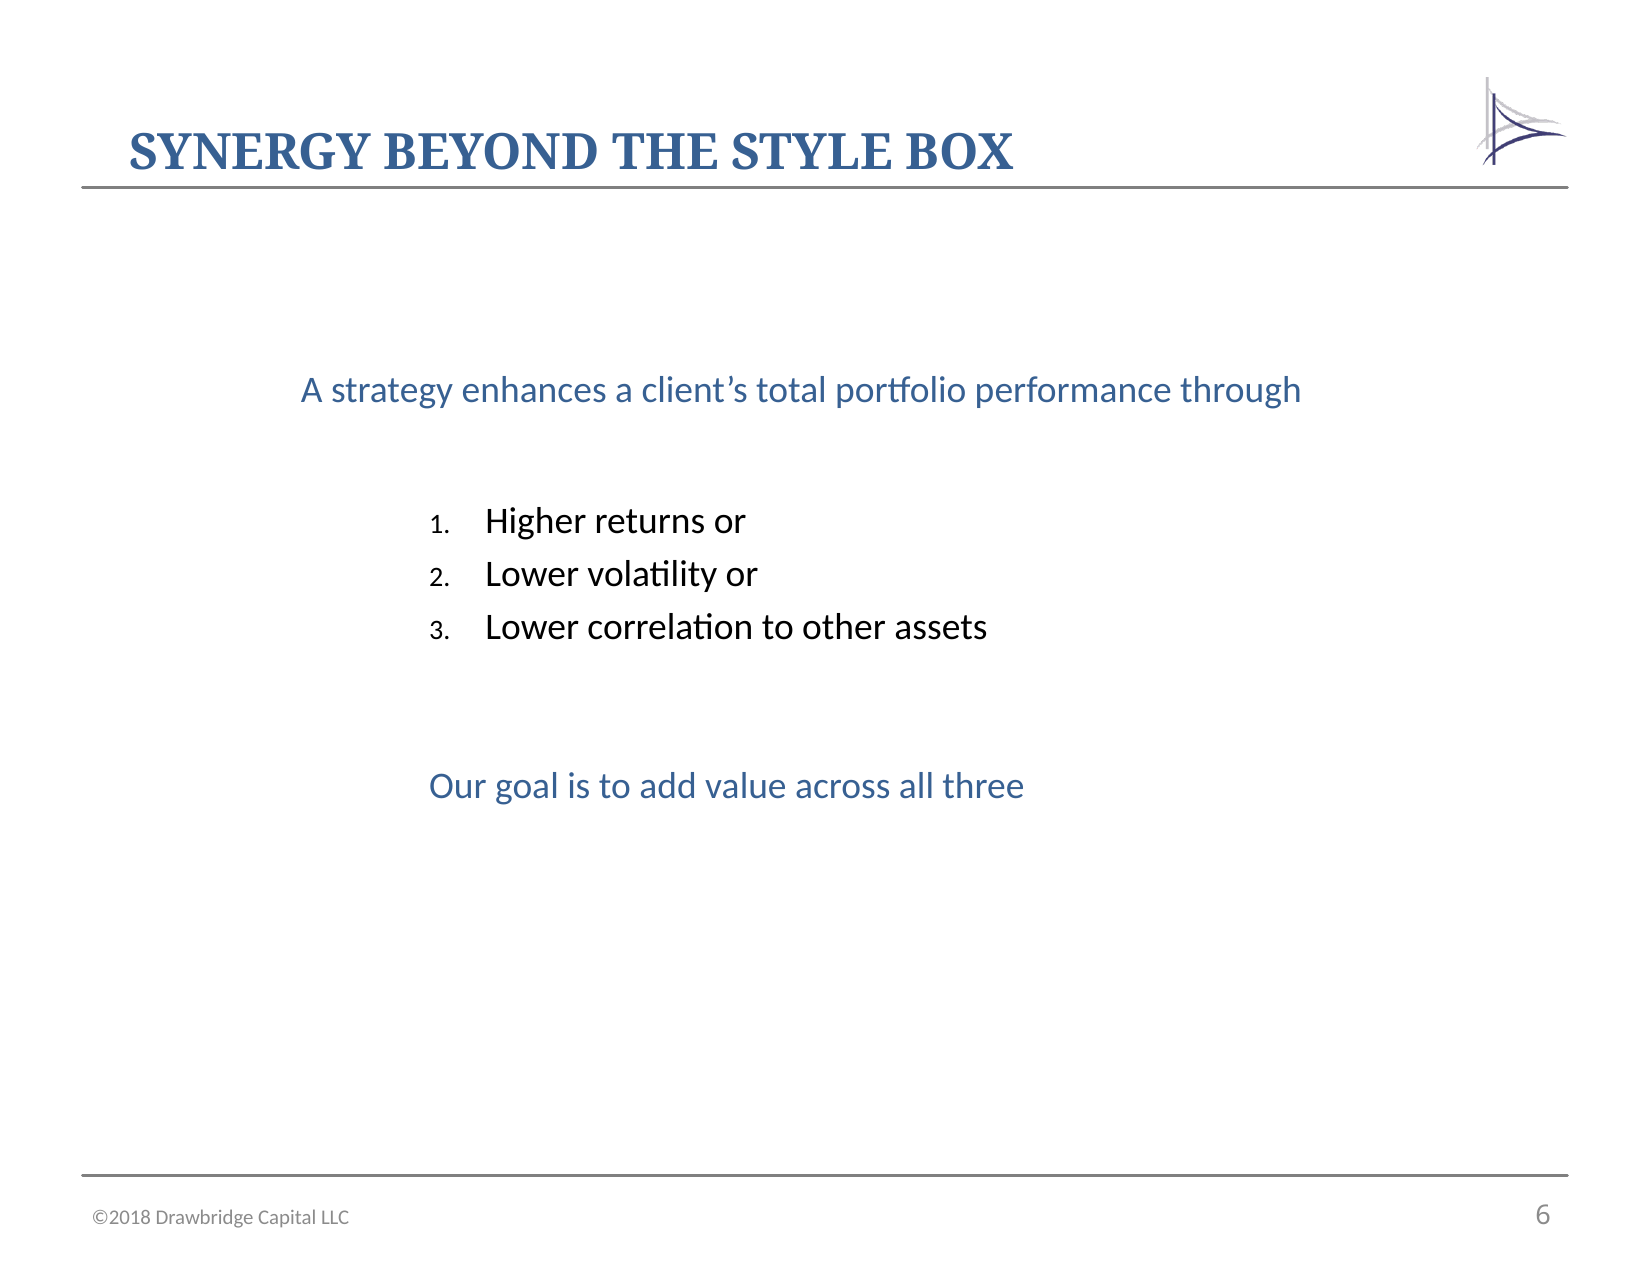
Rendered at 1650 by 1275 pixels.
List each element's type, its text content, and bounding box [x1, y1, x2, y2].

title Synergy Beyond the Style Box [82, 90, 1568, 187]
picture [1470, 77, 1575, 177]
slide_number 5 [1182, 1181, 1568, 1250]
text_box A strategy enhances a client’s total portfolio performance through Higher returns or Lower volatility or Lower correlation to other assets Our goal is to add value across all three [112, 226, 1500, 863]
text_box ©2018 Drawbridge Capital LLC [75, 1182, 460, 1250]
